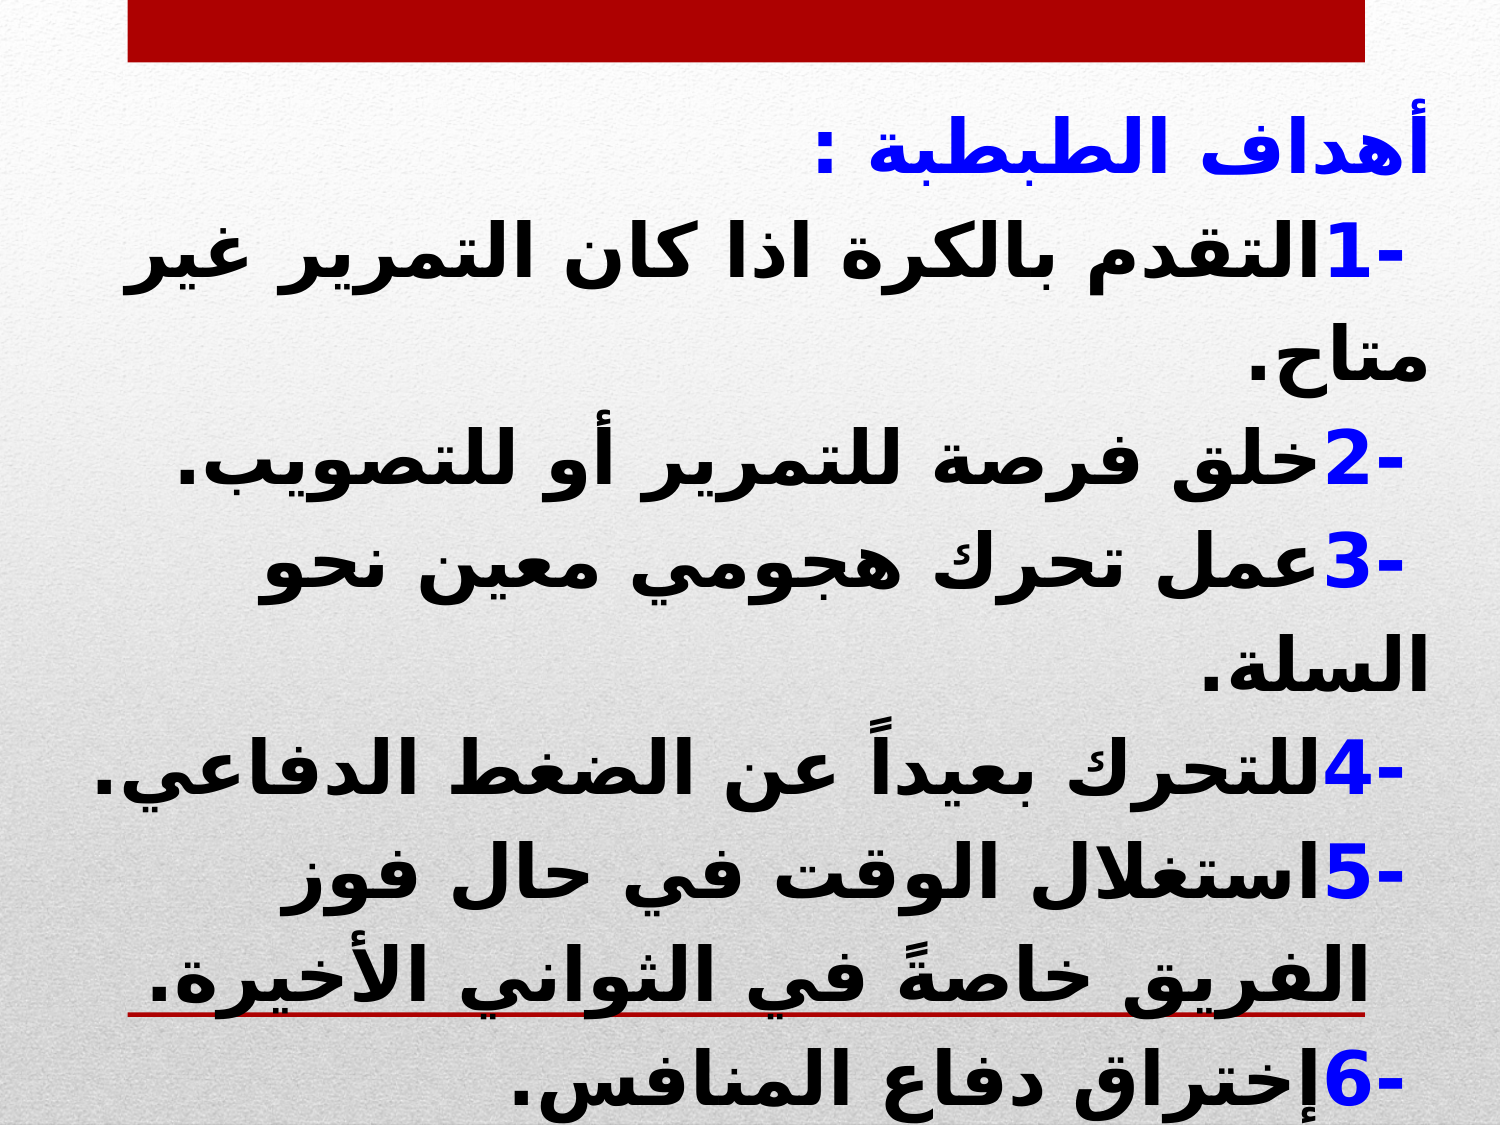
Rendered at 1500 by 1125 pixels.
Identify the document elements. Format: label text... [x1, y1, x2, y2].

text_box أهداف الطبطبة : -1التقدم بالكرة اذا كان التمرير غير متاح. -2خلق فرصة للتمرير أو للتصويب. -3عمل تحرك هجومي معين نحو السلة. -4للتحرك بعيداً عن الضغط الدفاعي. -5استغلال الوقت في حال فوز الفريق خاصةً في الثواني الأخيرة. -6إختراق دفاع المنافس. [53, 78, 1447, 1125]
